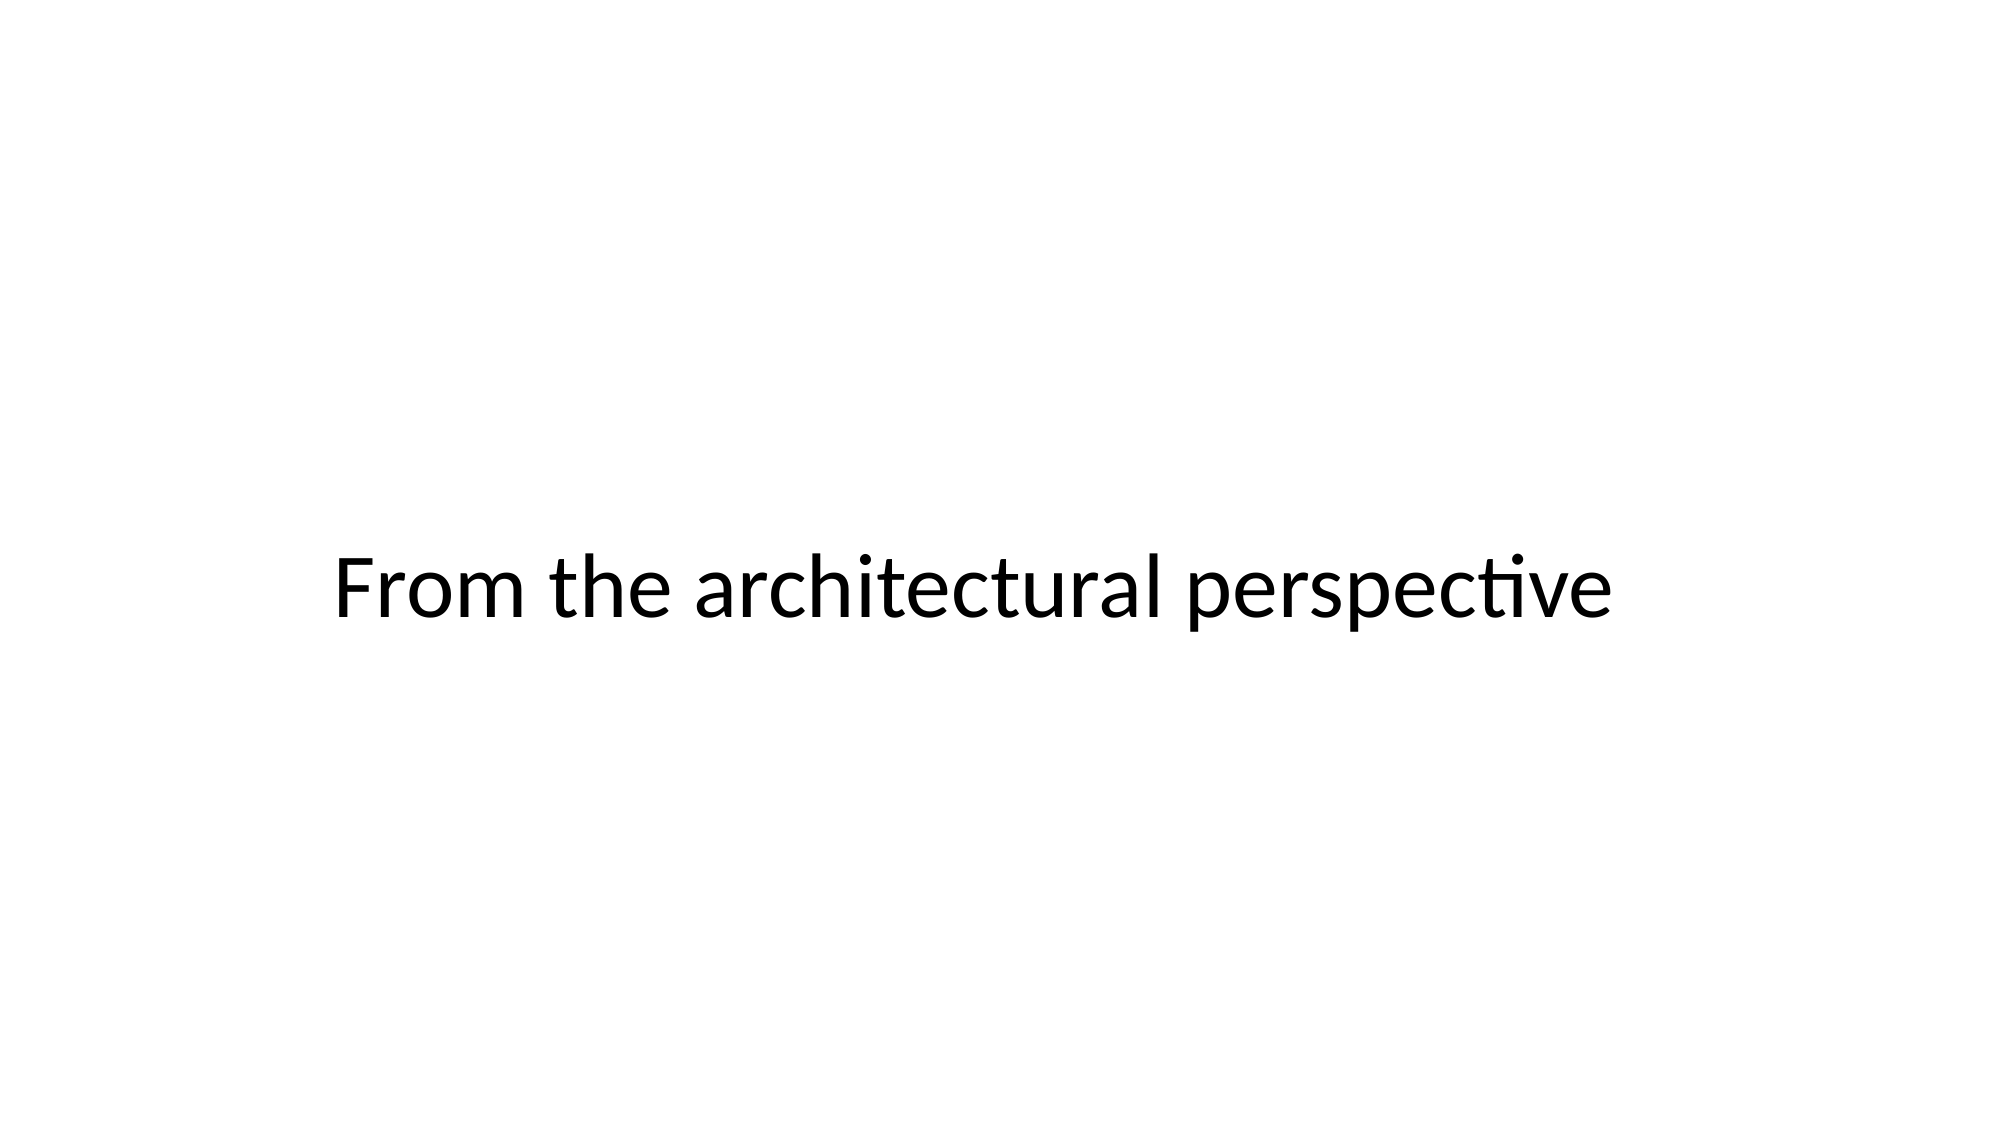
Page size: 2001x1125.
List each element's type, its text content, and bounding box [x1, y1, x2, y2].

title From the architectural perspective [75, 487, 1875, 675]
